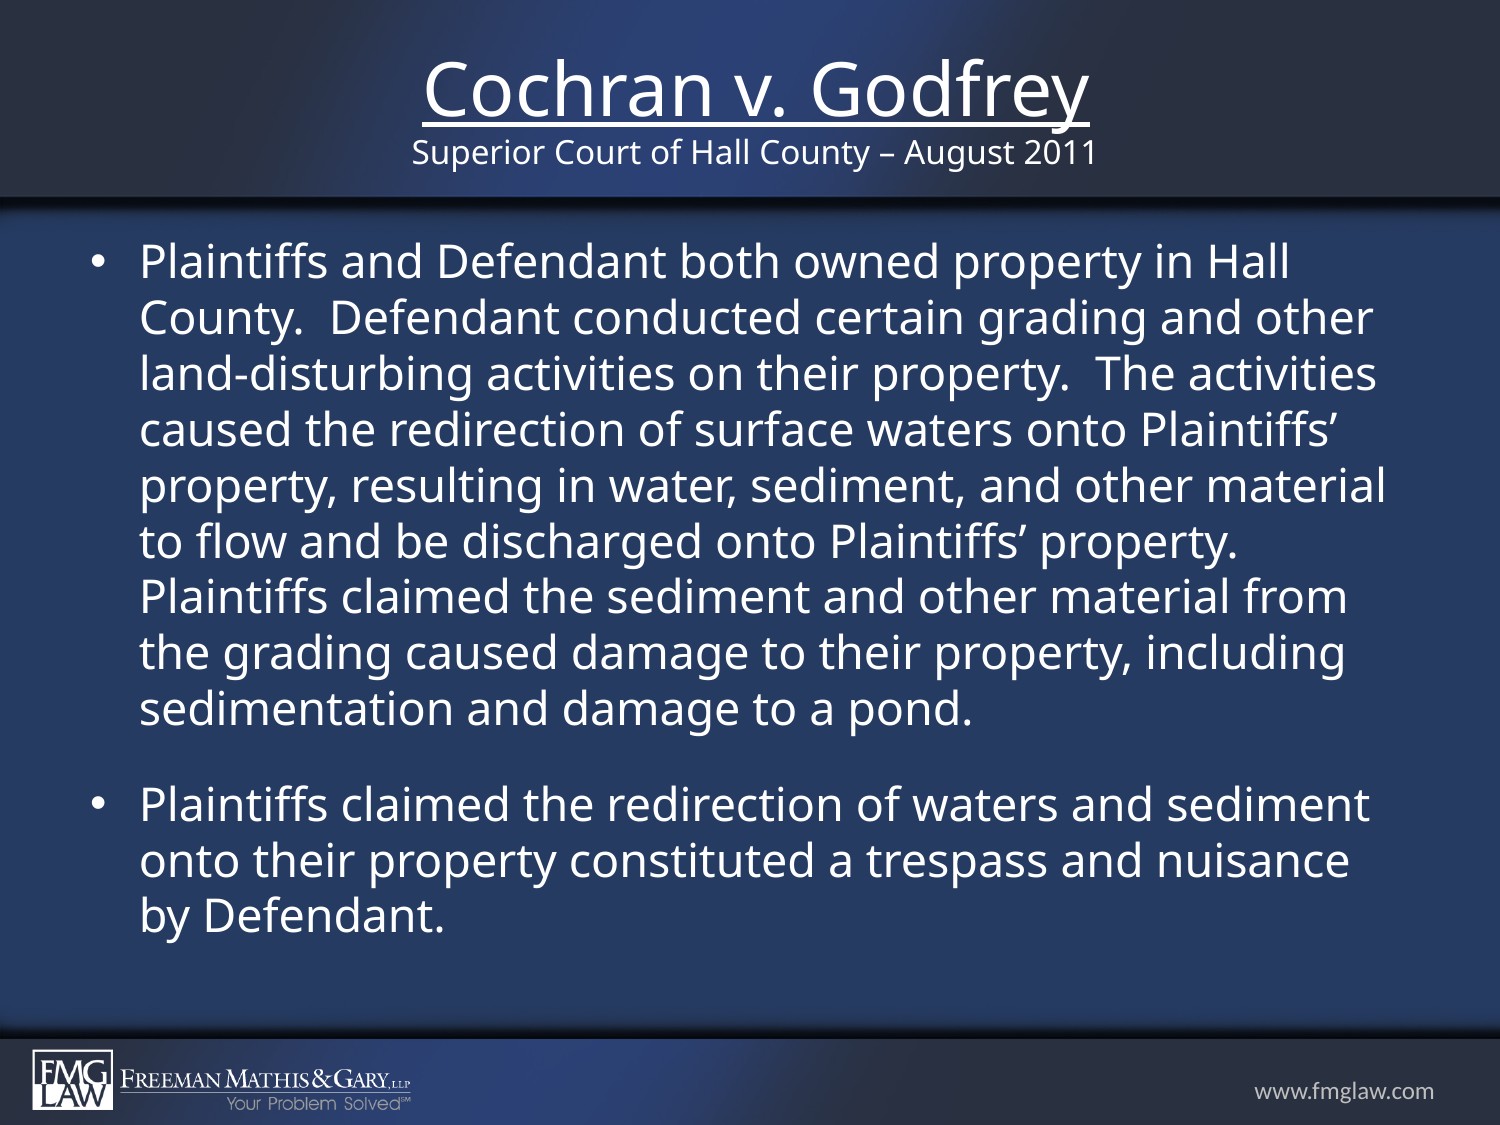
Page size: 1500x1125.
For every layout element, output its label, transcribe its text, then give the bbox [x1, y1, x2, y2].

picture [0, 0, 1500, 1125]
list Plaintiffs and Defendant both owned property in Hall County. Defendant conducted certain grading and other land-disturbing activities on their property. The activities caused the redirection of surface waters onto Plaintiffs’ property, resulting in water, sediment, and other material to flow and be discharged onto Plaintiffs’ property. Plaintiffs claimed the sediment and other material from the grading caused damage to their property, including sedimentation and damage to a pond. Plaintiffs claimed the redirection of waters and sediment onto their property constituted a trespass and nuisance by Defendant. [75, 224, 1425, 1005]
title Cochran v. Godfrey Superior Court of Hall County – August 2011 [87, 12, 1425, 200]
